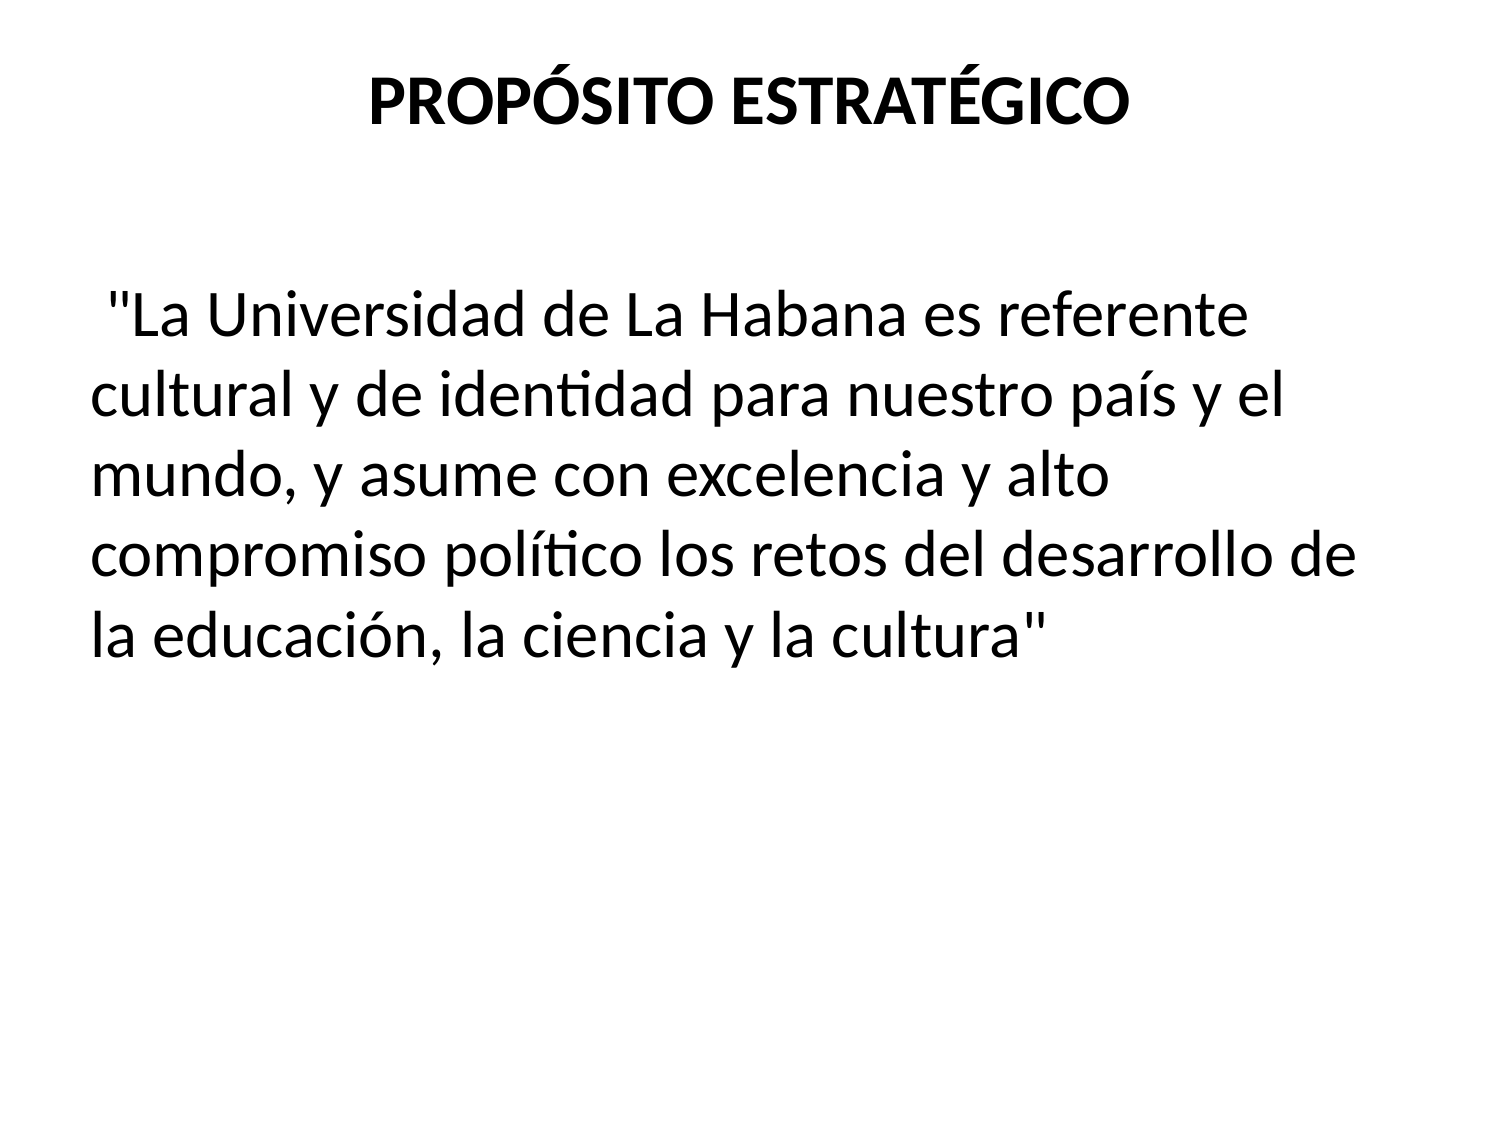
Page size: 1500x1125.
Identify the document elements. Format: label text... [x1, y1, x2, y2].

title PROPÓSITO ESTRATÉGICO [75, 45, 1425, 233]
list "La Universidad de La Habana es referente cultural y de identidad para nuestro país y el mundo, y asume con excelencia y alto compromiso político los retos del desarrollo de la educación, la ciencia y la cultura" [75, 262, 1425, 1005]
